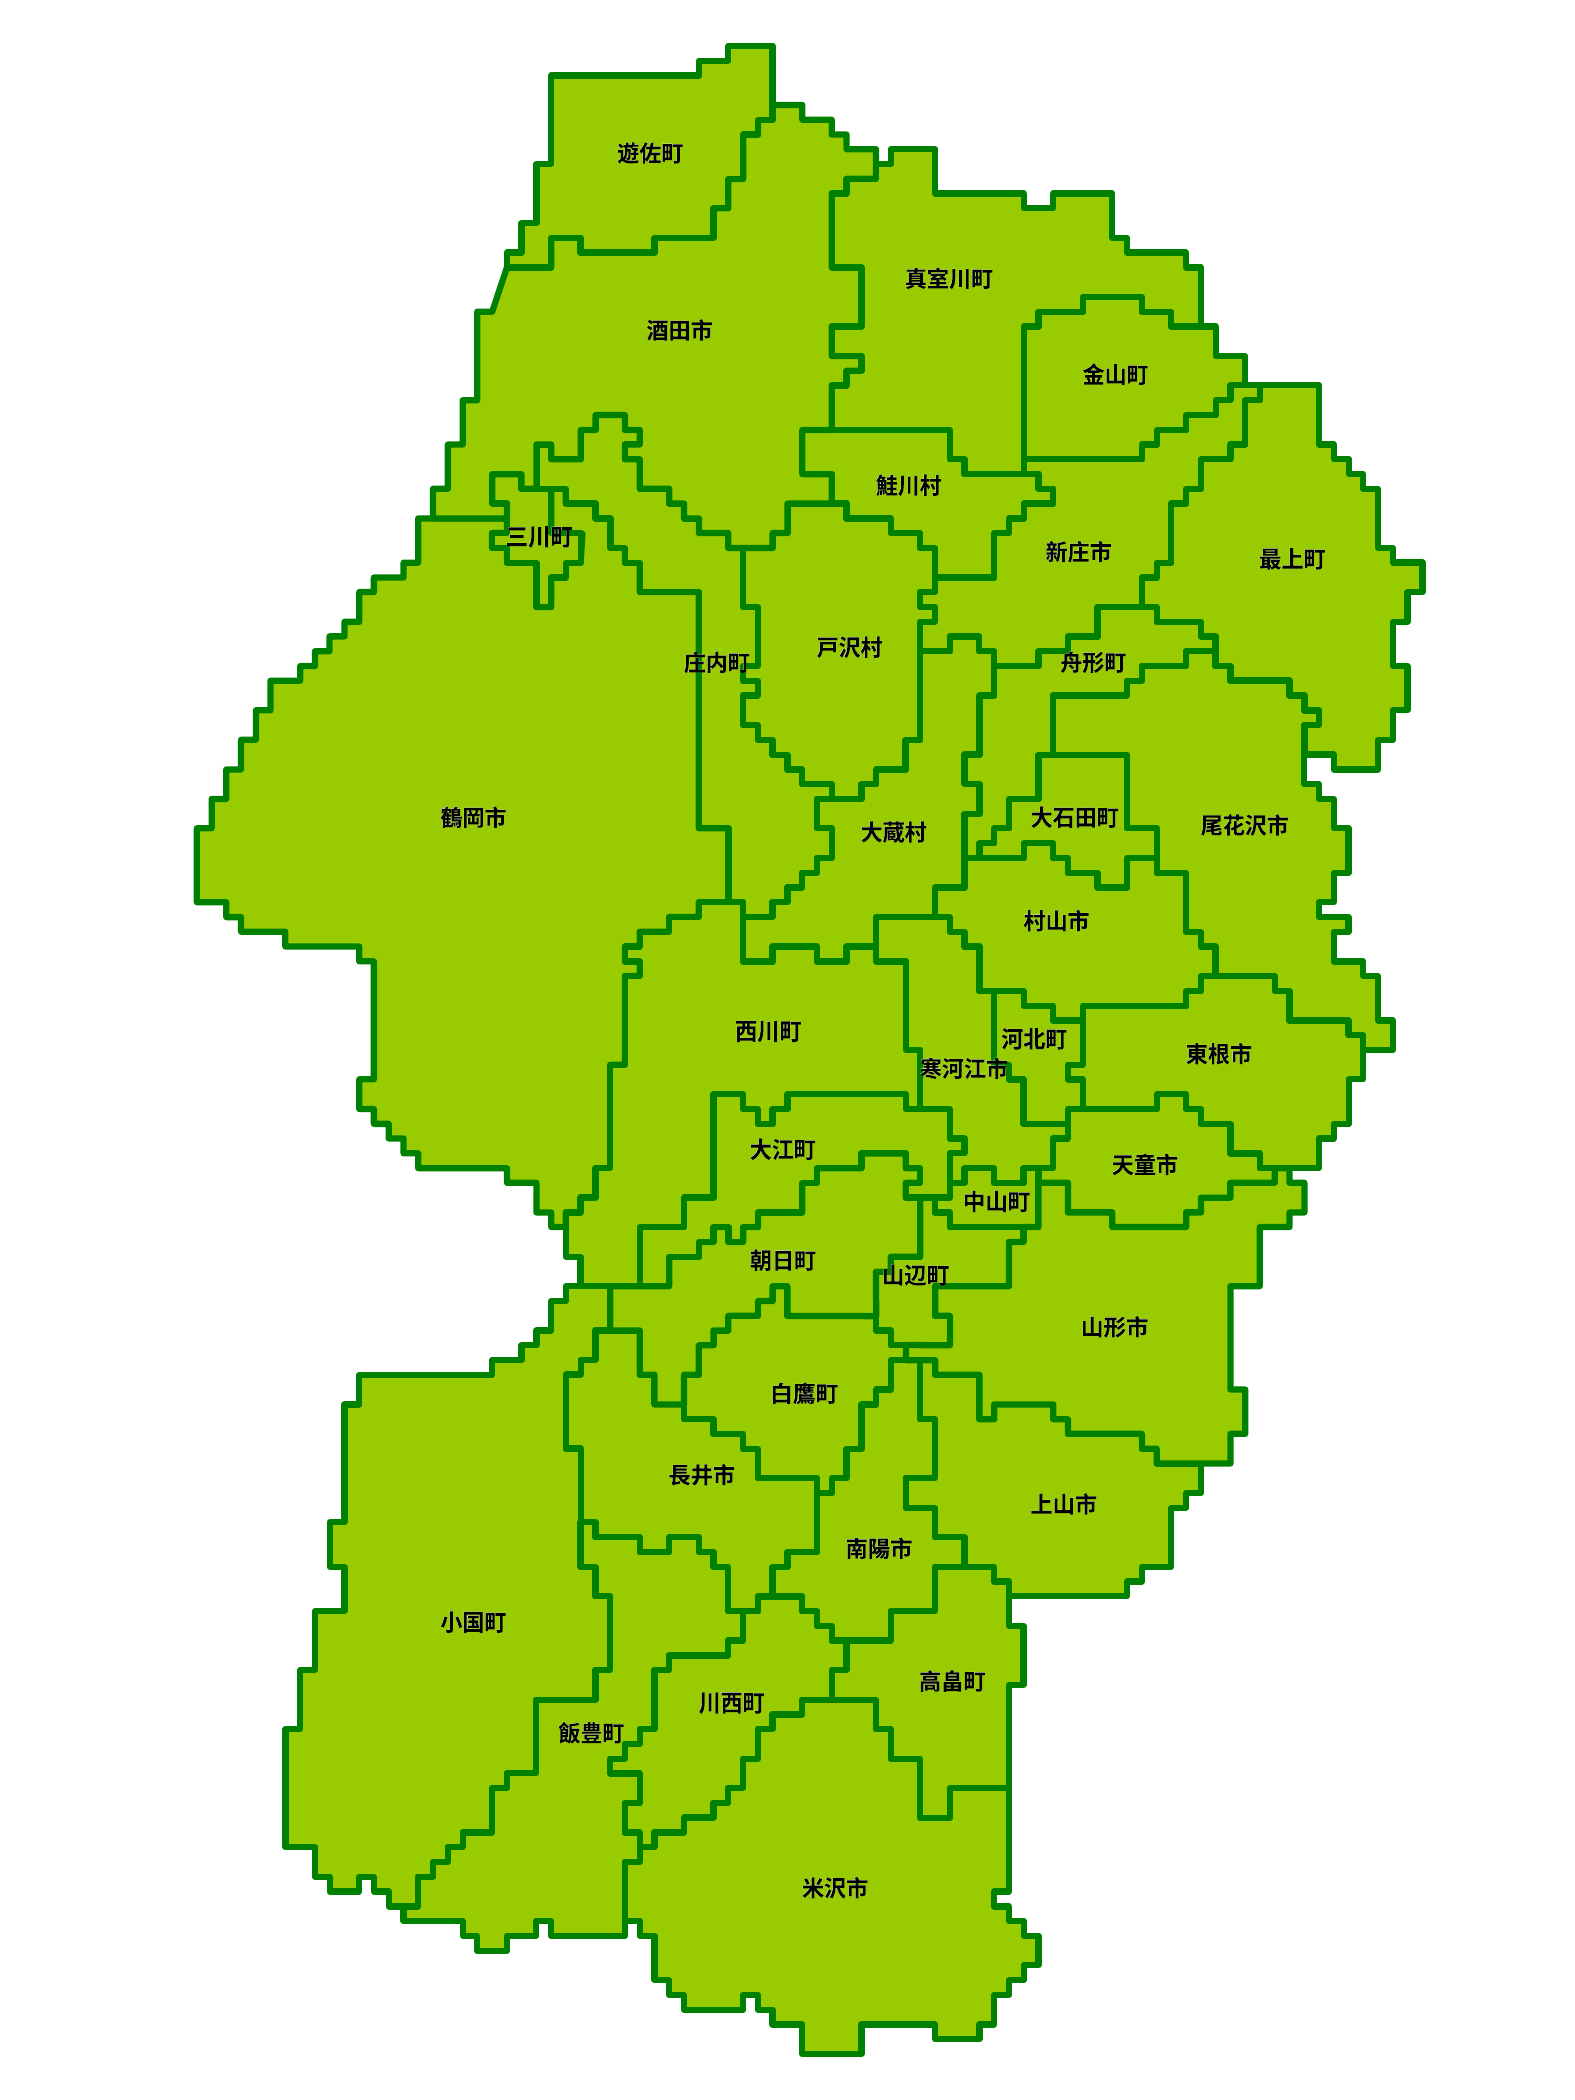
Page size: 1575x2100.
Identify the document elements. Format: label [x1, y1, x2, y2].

text_box [905, 267, 993, 290]
text_box [1030, 1492, 1097, 1515]
text_box [1082, 1315, 1149, 1338]
text_box [1082, 362, 1149, 386]
text_box [964, 1190, 1030, 1213]
text_box [668, 1463, 735, 1486]
text_box [440, 805, 506, 829]
text_box [875, 473, 942, 497]
text_box [196, 45, 1423, 2055]
text_box [1060, 650, 1126, 674]
text_box [1045, 540, 1112, 563]
text_box [860, 820, 927, 844]
text_box [772, 1381, 838, 1405]
text_box [1023, 909, 1089, 932]
text_box [683, 650, 750, 674]
text_box [846, 1536, 912, 1560]
text_box [735, 1020, 802, 1043]
text_box [558, 1721, 624, 1744]
text_box [920, 1056, 1008, 1080]
text_box [750, 1248, 816, 1272]
text_box [1200, 813, 1289, 837]
text_box [440, 1610, 506, 1634]
text_box [919, 1669, 986, 1693]
text_box [506, 525, 573, 549]
text_box [698, 1691, 765, 1715]
text_box [1185, 1042, 1252, 1065]
text_box [617, 141, 683, 164]
text_box [1001, 1027, 1067, 1050]
text_box [646, 318, 713, 342]
text_box [801, 1876, 868, 1899]
text_box [1111, 1153, 1178, 1176]
text_box [1031, 805, 1119, 829]
text_box [1259, 547, 1326, 570]
text_box [883, 1263, 949, 1287]
